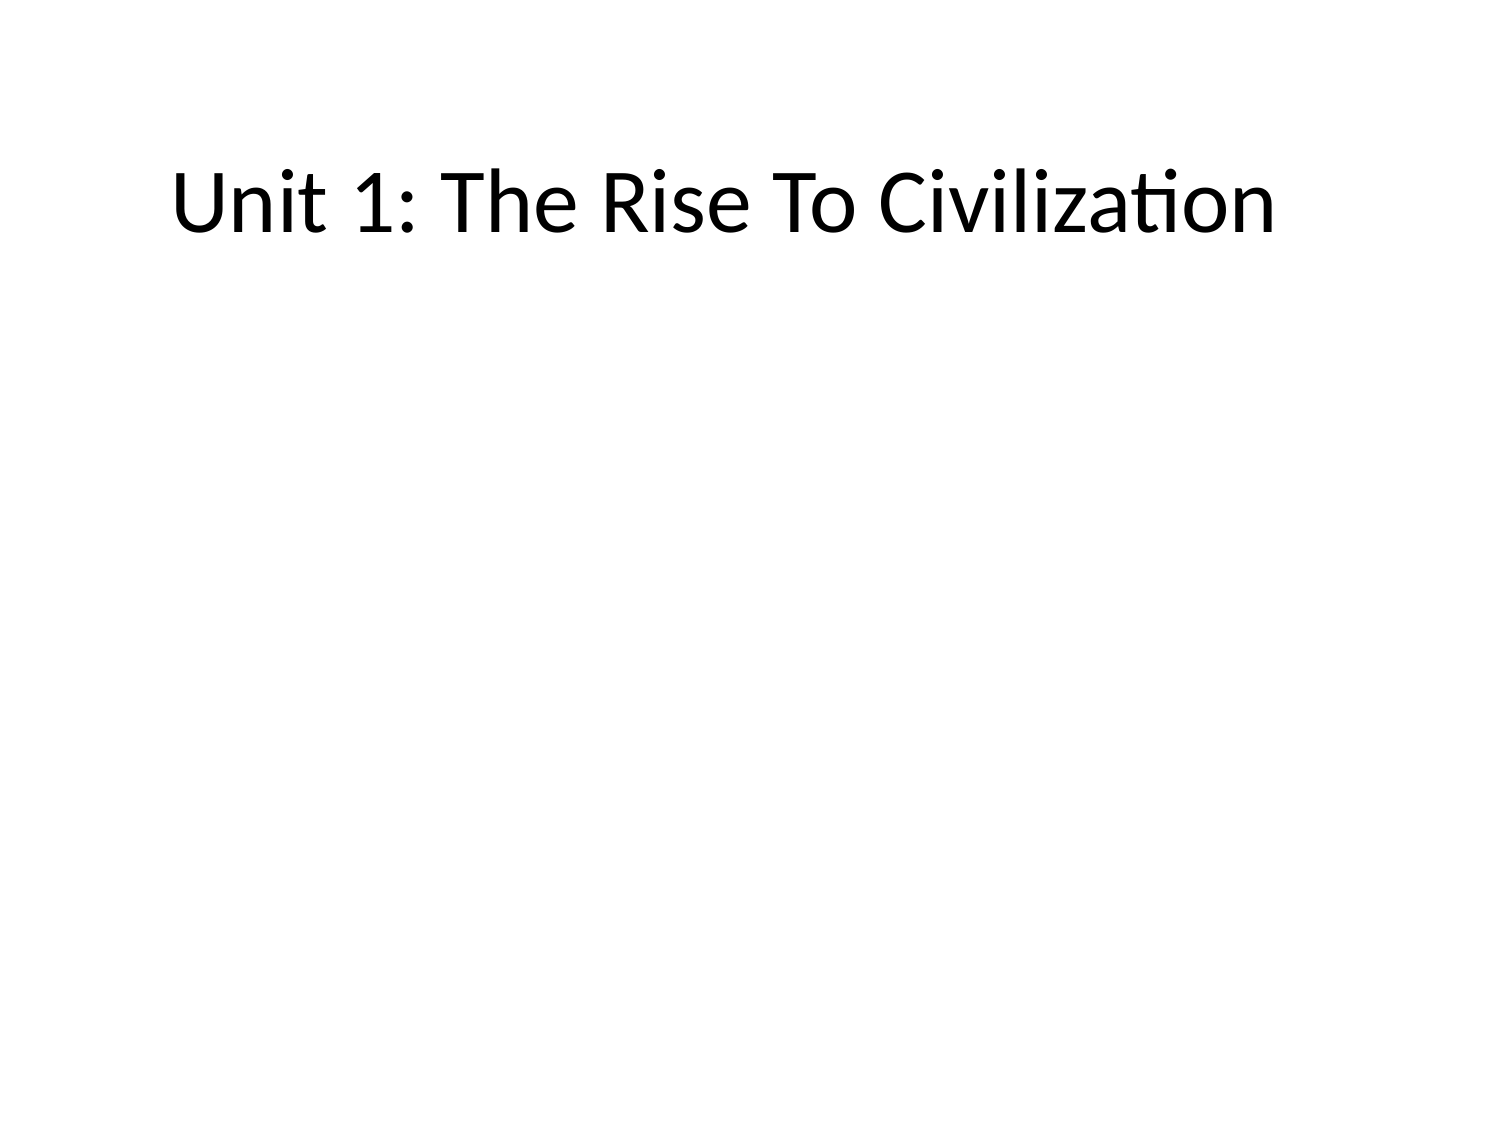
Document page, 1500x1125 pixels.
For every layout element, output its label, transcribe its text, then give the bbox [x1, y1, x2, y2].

title Unit 1: The Rise To Civilization [87, 75, 1363, 317]
